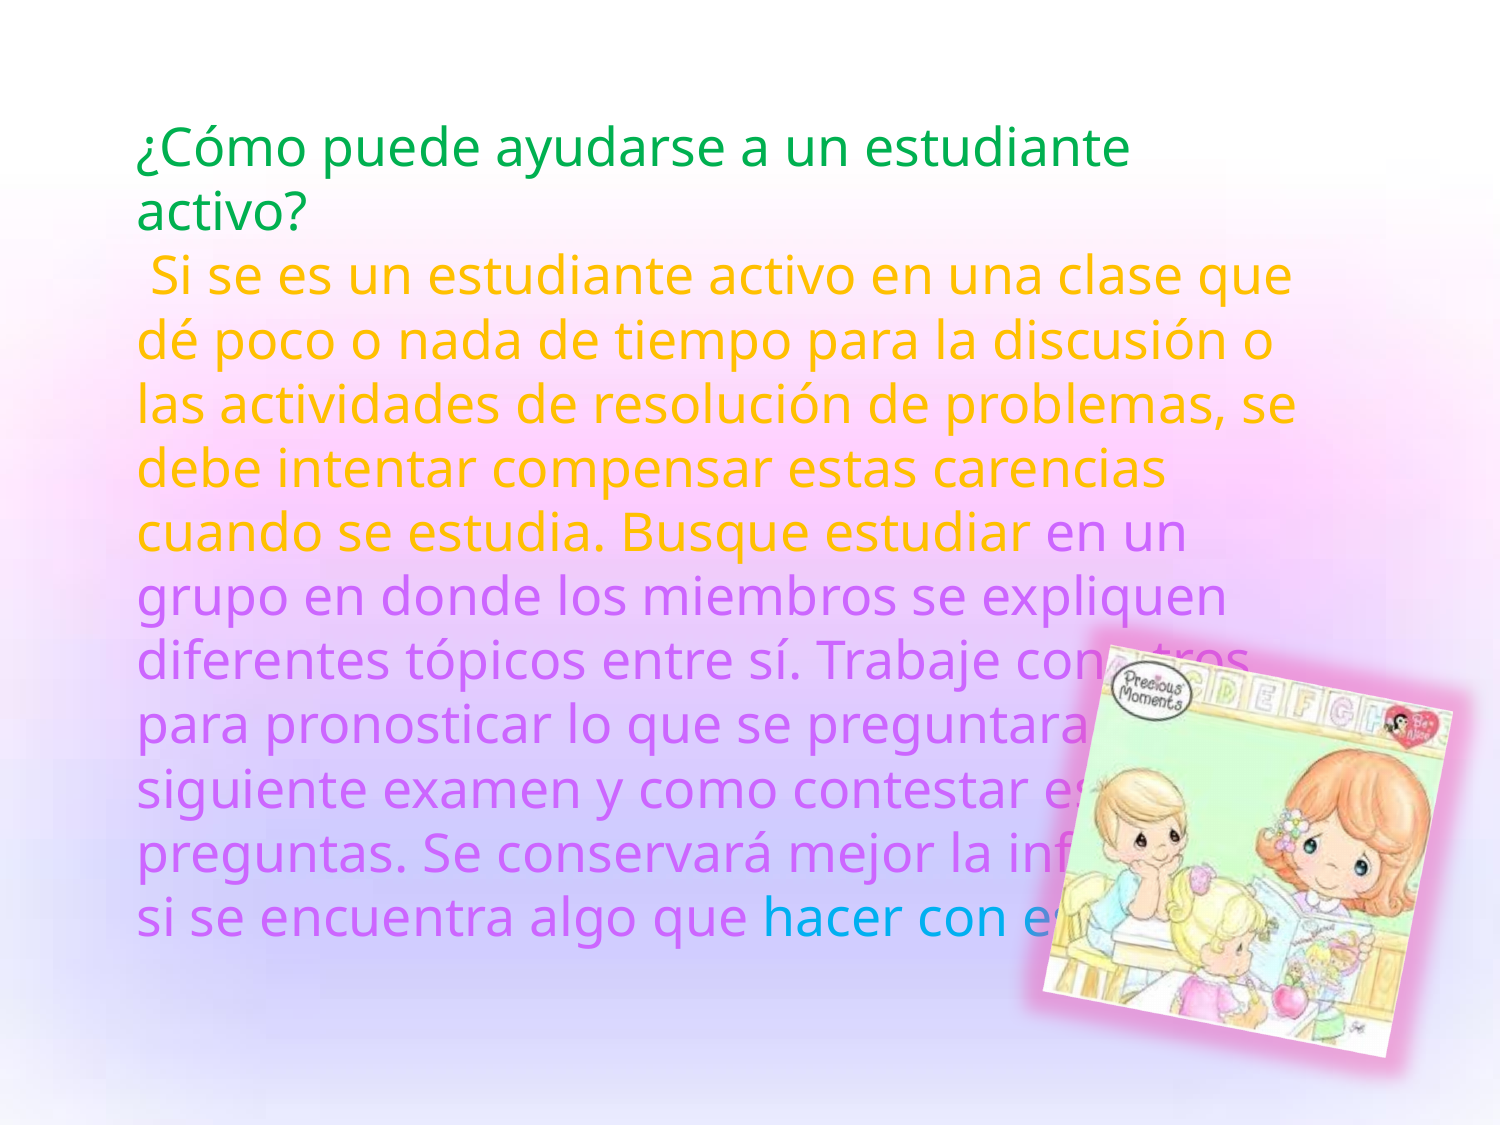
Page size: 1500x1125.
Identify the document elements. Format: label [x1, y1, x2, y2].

picture [0, 0, 1500, 1125]
list [1073, 674, 1423, 1029]
